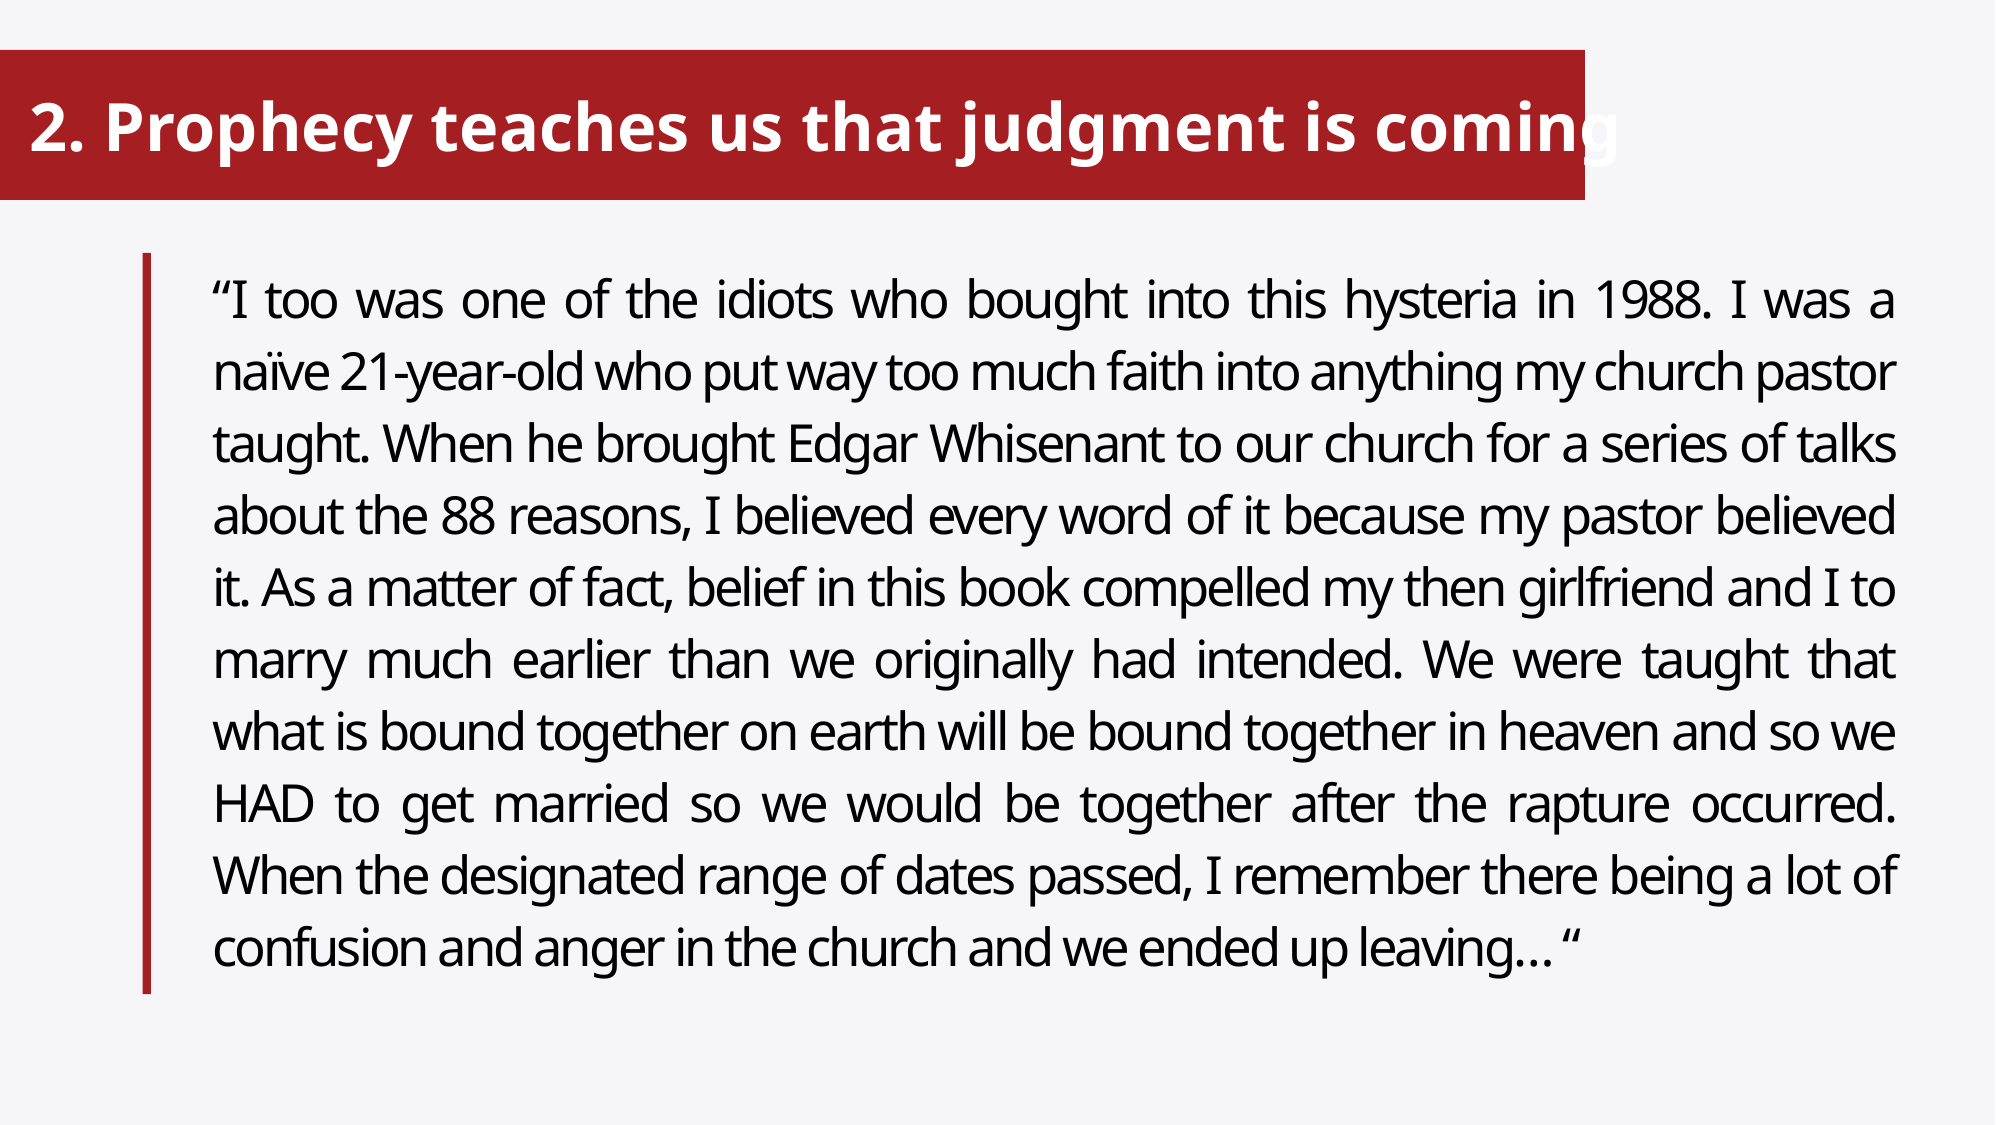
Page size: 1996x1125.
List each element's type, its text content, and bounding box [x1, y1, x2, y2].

subtitle “I too was one of the idiots who bought into this hysteria in 1988. I was a naïve 21-year-old who put way too much faith into anything my church pastor taught. When he brought Edgar Whisenant to our church for a series of talks about the 88 reasons, I believed every word of it because my pastor believed it. As a matter of fact, belief in this book compelled my then girlfriend and I to marry much earlier than we originally had intended. We were taught that what is bound together on earth will be bound together in heaven and so we HAD to get married so we would be together after the rapture occurred. When the designated range of dates passed, I remember there being a lot of confusion and anger in the church and we ended up leaving… “ [197, 249, 1910, 1000]
title 2. Prophecy teaches us that judgment is coming [14, 62, 1810, 188]
